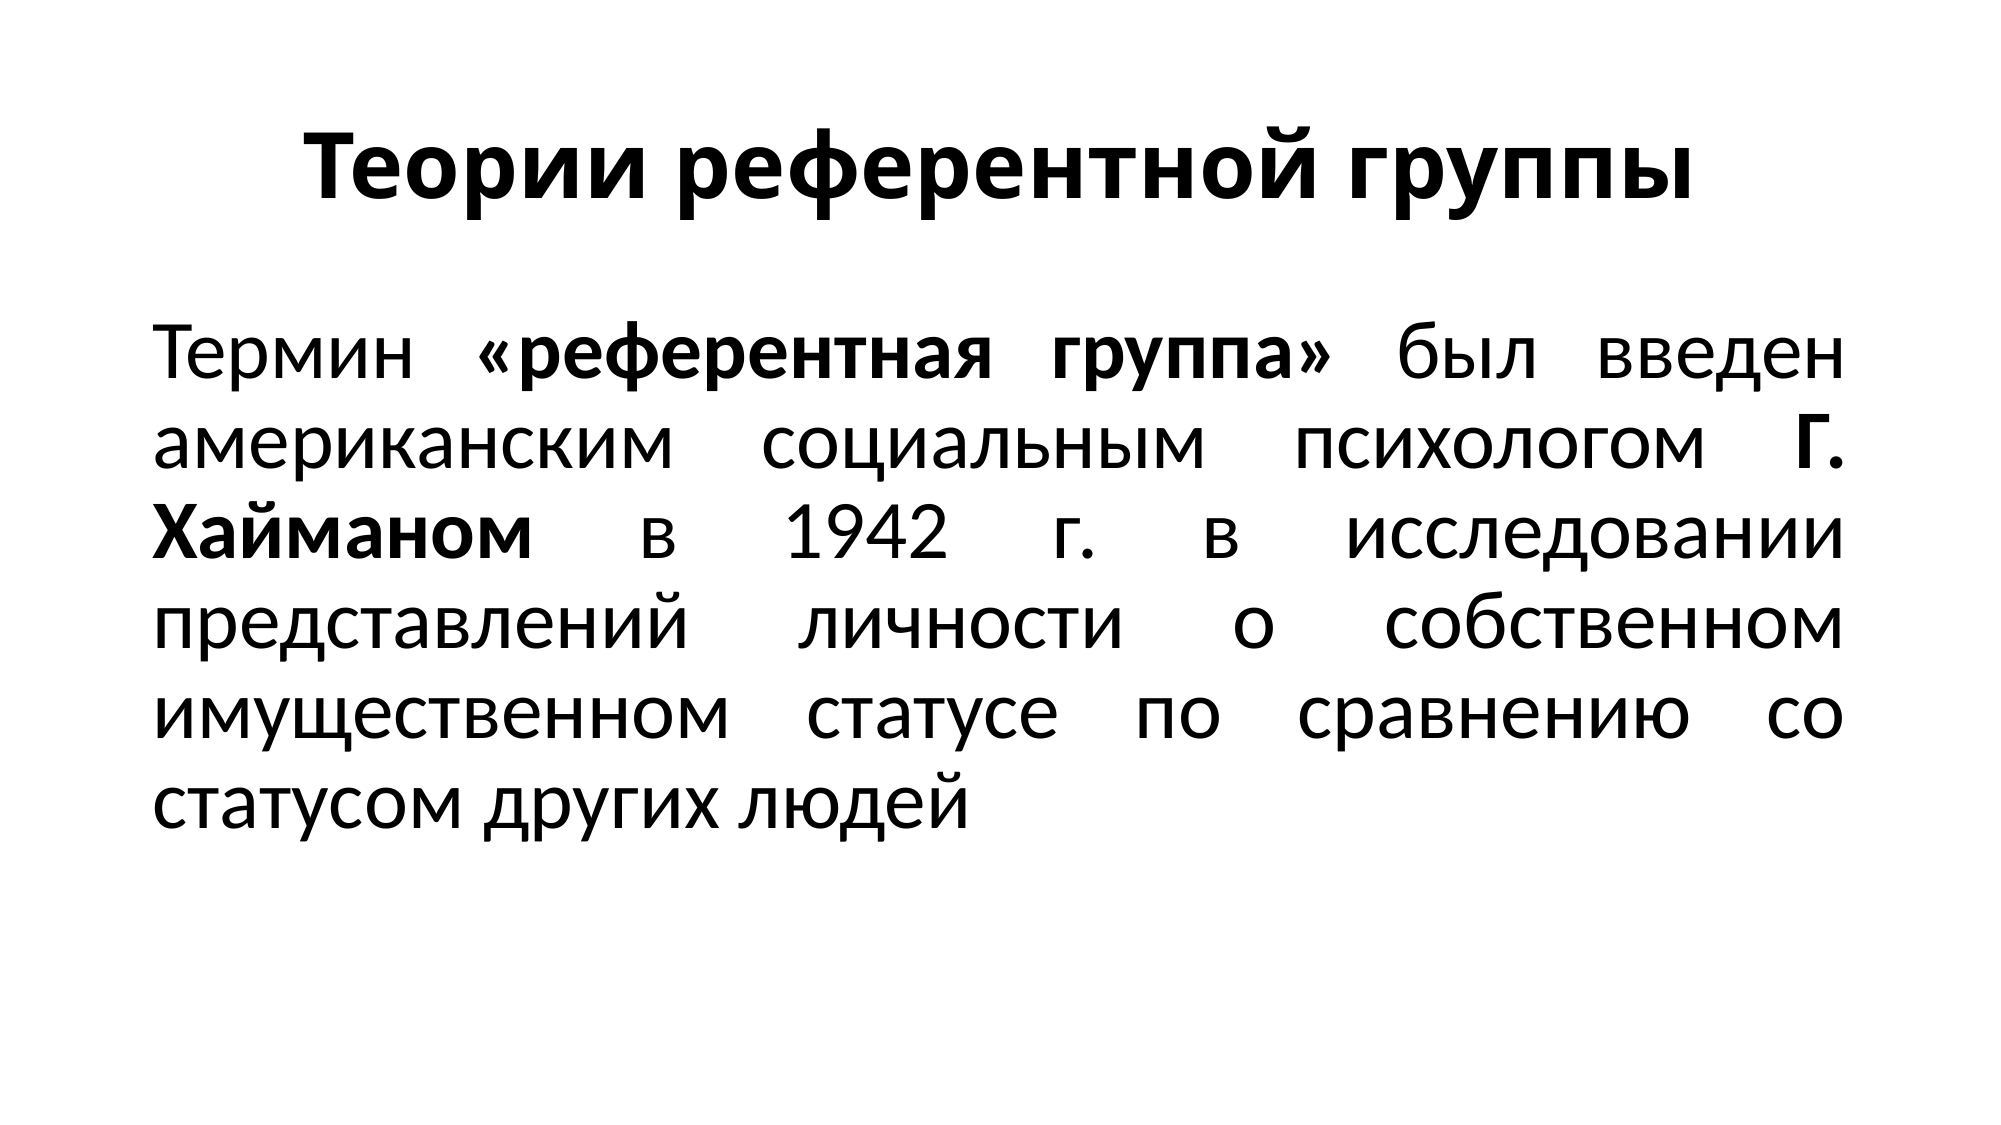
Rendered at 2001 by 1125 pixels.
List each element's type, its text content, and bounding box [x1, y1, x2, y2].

list Термин «референтная группа» был введен американским социальным психологом Г. Хайманом в 1942 г. в исследовании представлений личности о собственном имущественном статусе по сравнению со статусом других людей [137, 299, 1863, 1014]
title Теории референтной группы [137, 59, 1863, 278]
